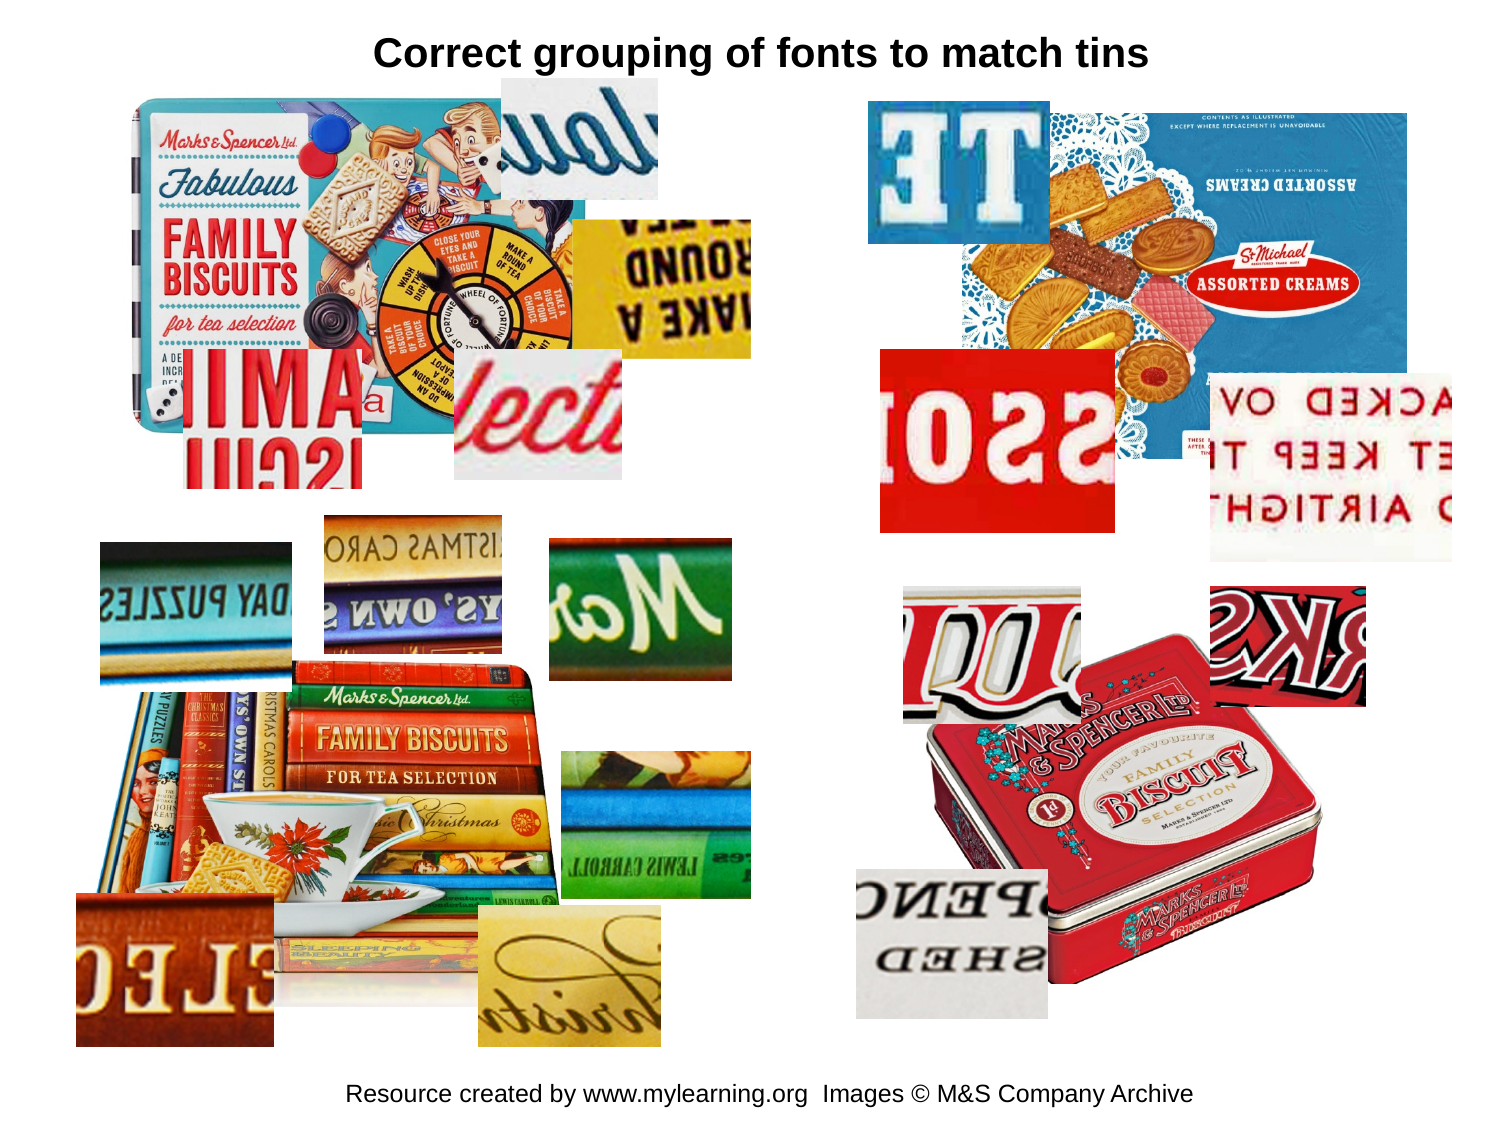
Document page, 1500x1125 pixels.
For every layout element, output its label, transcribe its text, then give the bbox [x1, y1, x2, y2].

title Correct grouping of fonts to match tins [123, 0, 1399, 102]
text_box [123, 77, 751, 489]
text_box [855, 585, 1366, 1020]
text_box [867, 101, 1452, 562]
subtitle Resource created by www.mylearning.org Images © M&S Company Archive [41, 1070, 1500, 1125]
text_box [76, 514, 751, 1048]
